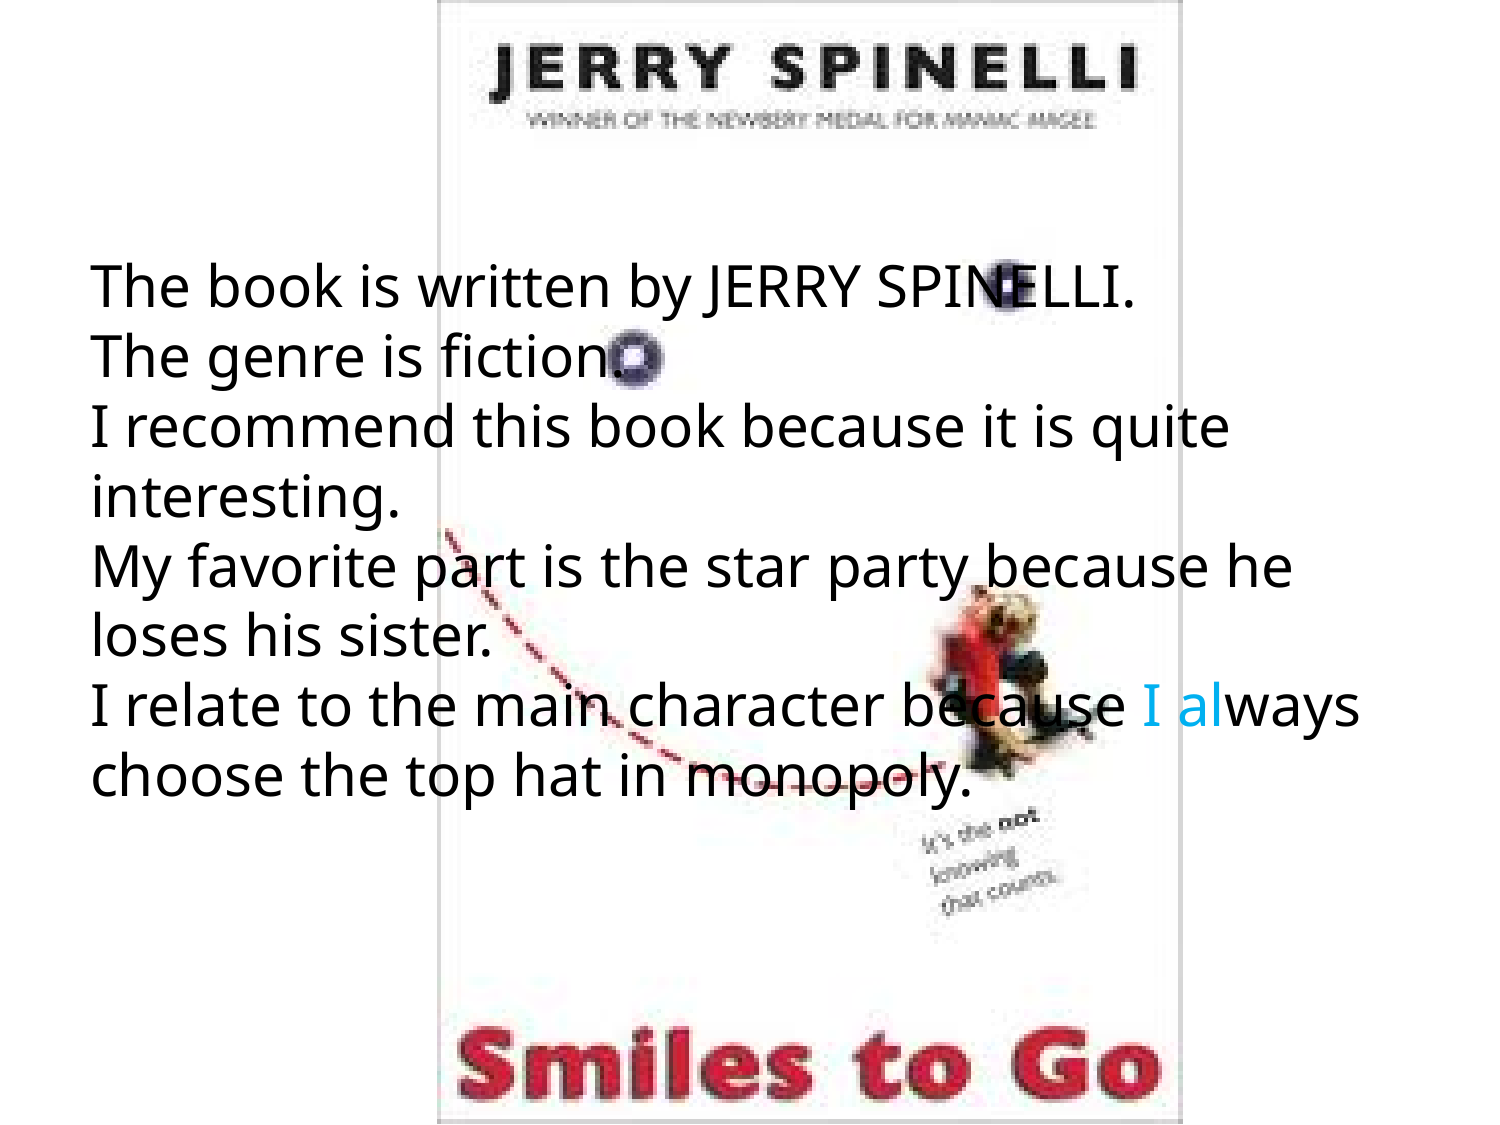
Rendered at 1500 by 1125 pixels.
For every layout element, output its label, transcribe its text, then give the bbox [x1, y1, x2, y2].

title The book is written by JERRY SPINELLI. The genre is fiction. I recommend this book because it is quite interesting. My favorite part is the star party because he loses his sister. I relate to the main character because I always choose the top hat in monopoly. [75, 45, 432, 1013]
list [437, 0, 1183, 1125]
title The book is written by JERRY SPINELLI. The genre is fiction. I recommend this book because it is quite interesting. My favorite part is the star party because he loses his sister. I relate to the main character because I always choose the top hat in monopoly. [1187, 45, 1450, 1013]
